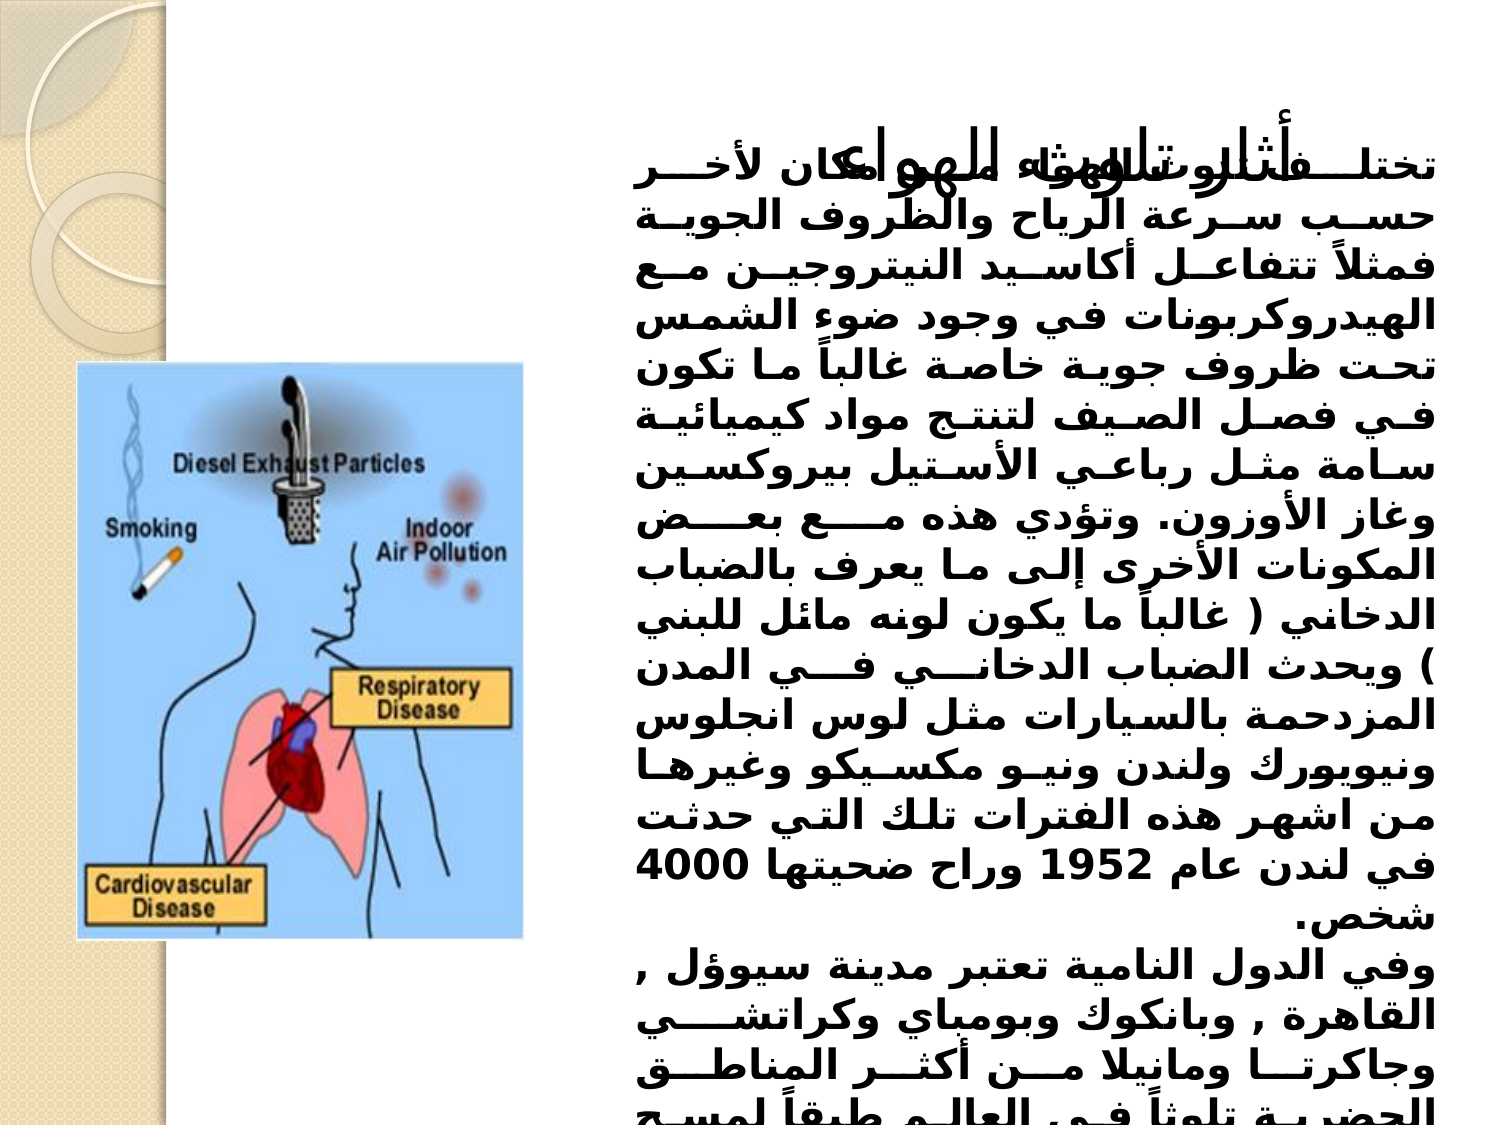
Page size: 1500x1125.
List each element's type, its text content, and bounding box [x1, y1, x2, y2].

picture [76, 361, 526, 941]
title أثار تلوث الهواء [561, 101, 1500, 290]
text_box تختلف تلوث الهواء من مكان لأخر حسب سرعة الرياح والظروف الجوية فمثلاً تتفاعل أكاسيد النيتروجين مع الهيدروكربونات في وجود ضوء الشمس تحت ظروف جوية خاصة غالباً ما تكون في فصل الصيف لتنتج مواد كيميائية سامة مثل رباعي الأستيل بيروكسين وغاز الأوزون. وتؤدي هذه مع بعض المكونات الأخرى إلى ما يعرف بالضباب الدخاني ( غالباً ما يكون لونه مائل للبني ) ويحدث الضباب الدخاني في المدن المزدحمة بالسيارات مثل لوس انجلوس ونيويورك ولندن ونيو مكسيكو وغيرها من اشهر هذه الفترات تلك التي حدثت في لندن عام 1952 وراح ضحيتها 4000 شخص. وفي الدول النامية تعتبر مدينة سيوؤل , القاهرة , وبانكوك وبومباي وكراتشي وجاكرتا ومانيلا من أكثر المناطق الحضرية تلوثاً في العالم طبقاً لمسح حالة الهواء قبل عام 1990. [620, 130, 1453, 1125]
